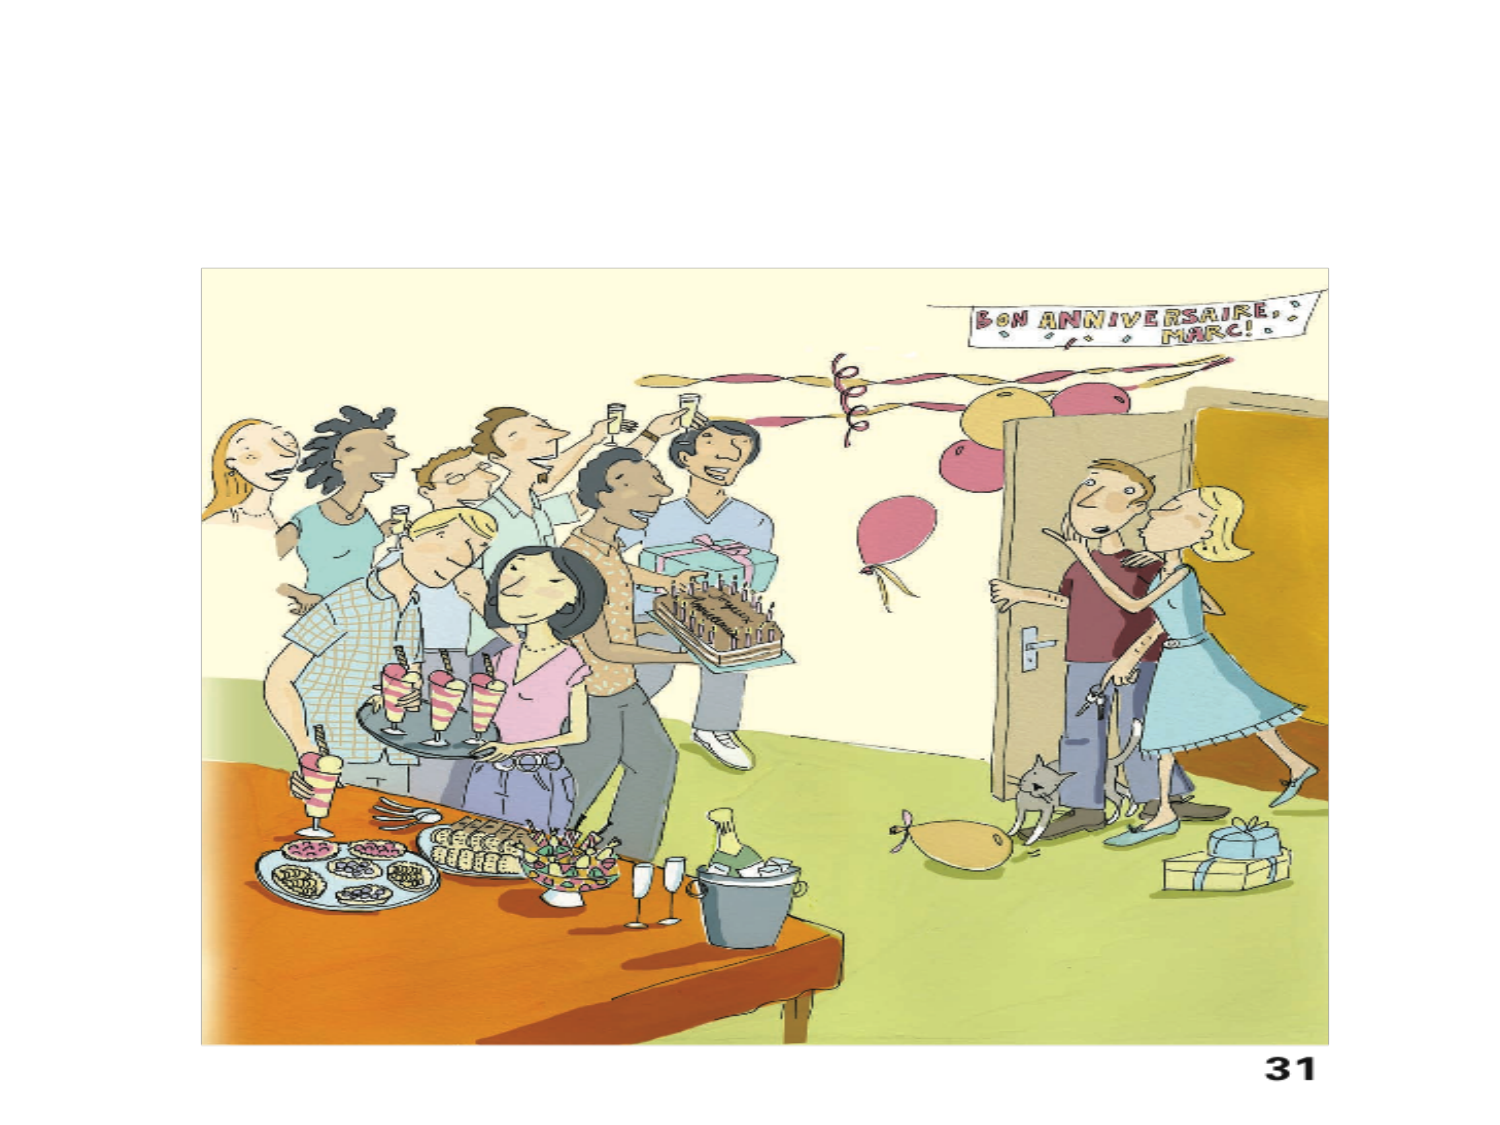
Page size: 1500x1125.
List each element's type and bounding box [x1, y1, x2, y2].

picture [134, 37, 1396, 1117]
